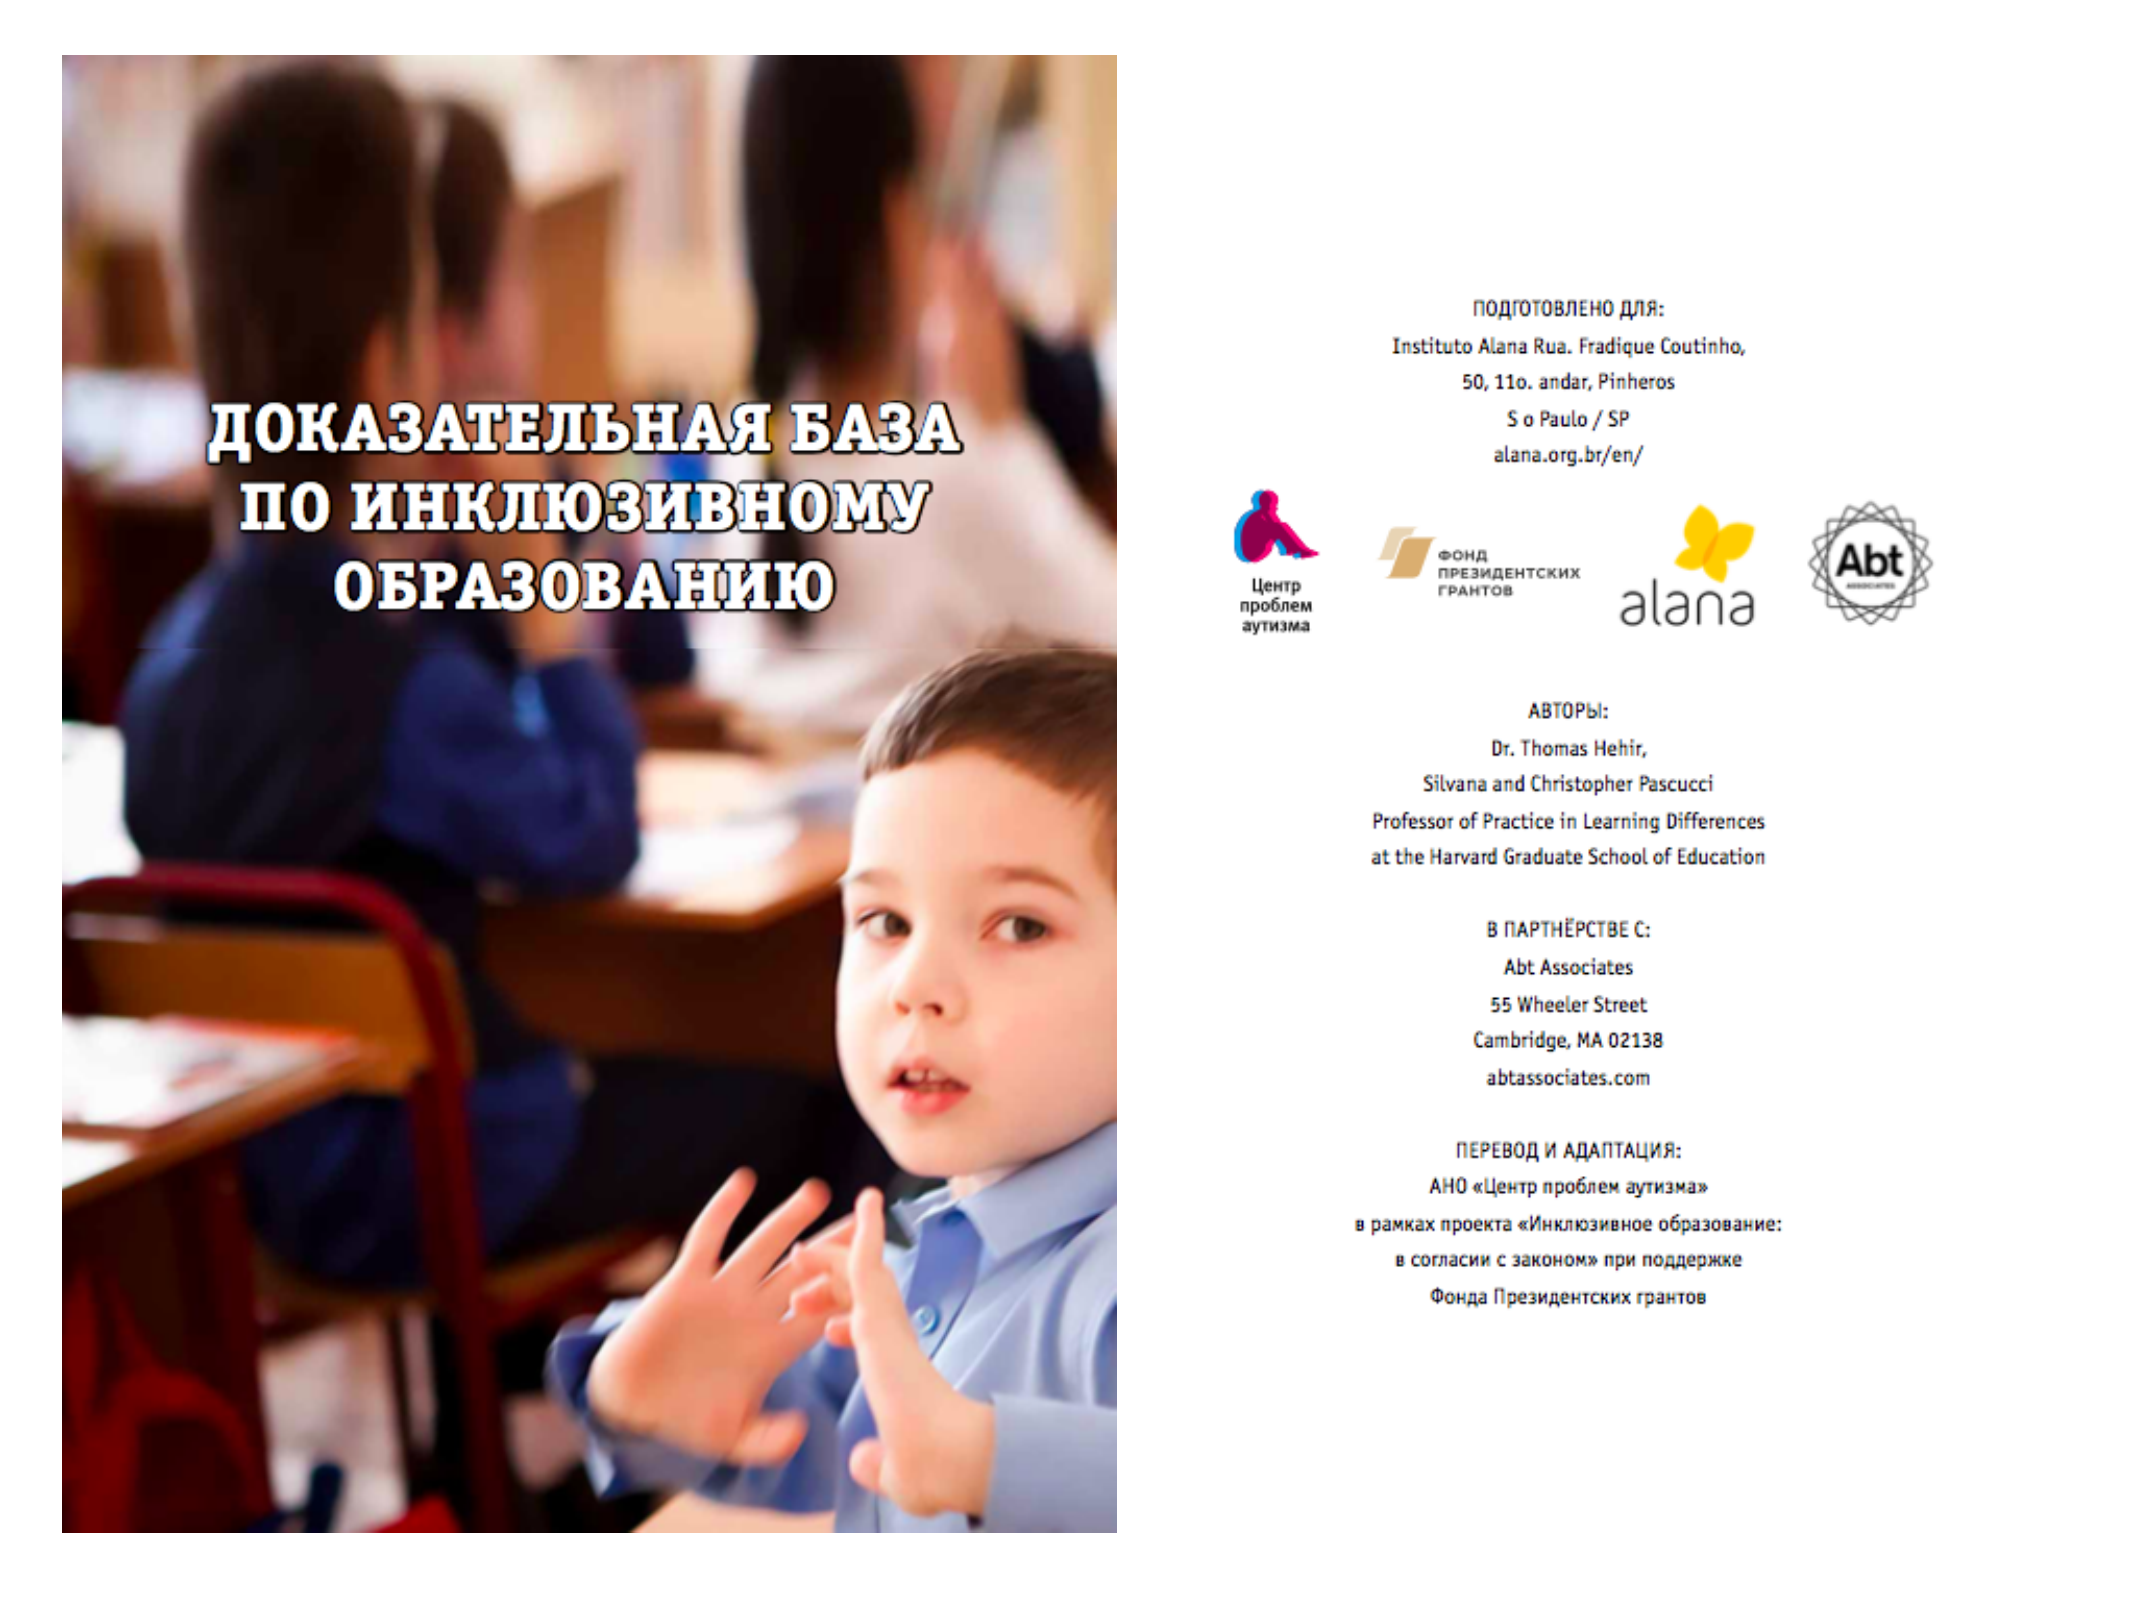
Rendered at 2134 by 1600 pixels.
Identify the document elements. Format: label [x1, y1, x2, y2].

picture [62, 55, 2096, 1545]
